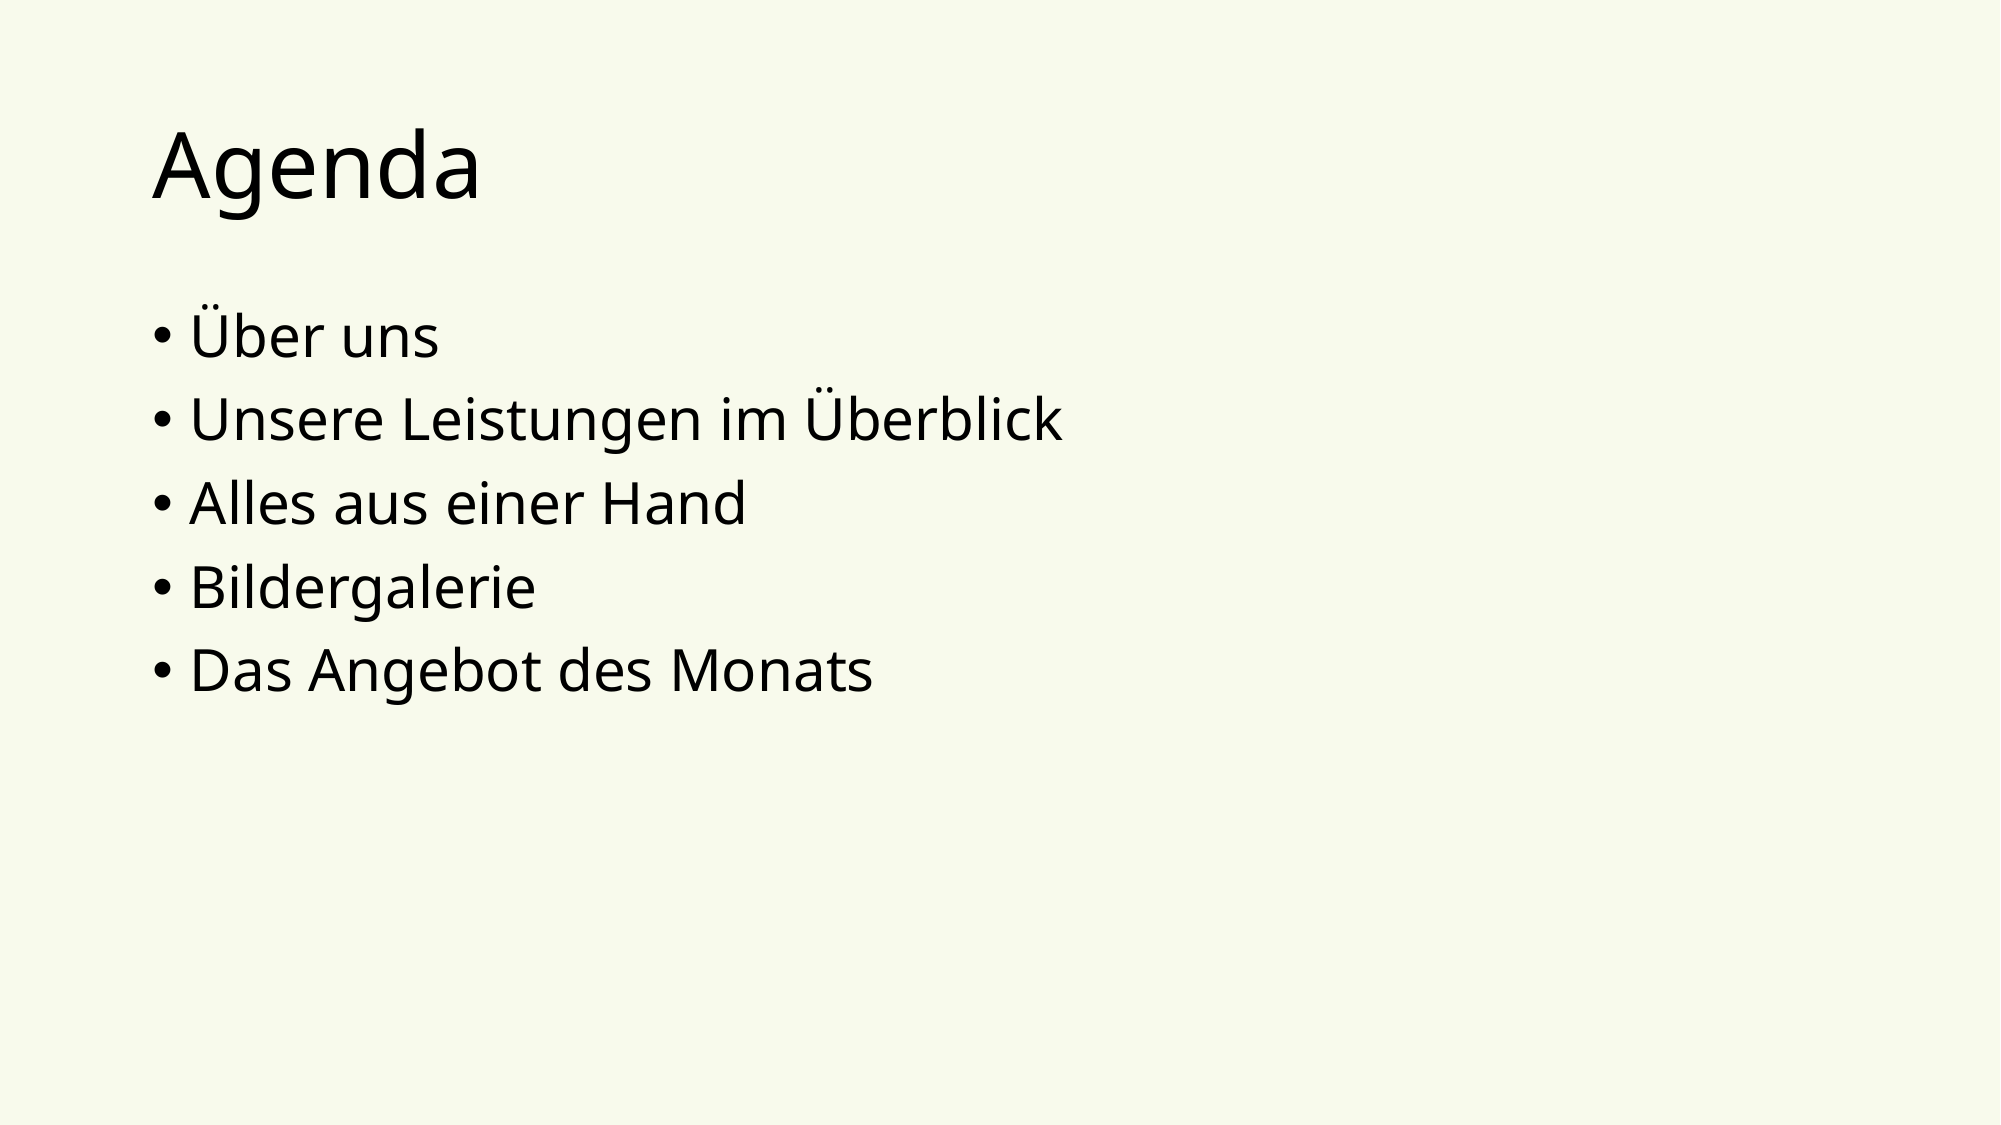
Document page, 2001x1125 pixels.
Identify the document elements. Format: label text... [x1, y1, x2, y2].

list Über uns Unsere Leistungen im Überblick Alles aus einer Hand Bildergalerie Das Angebot des Monats [137, 299, 1863, 1014]
title Agenda [137, 59, 1863, 278]
